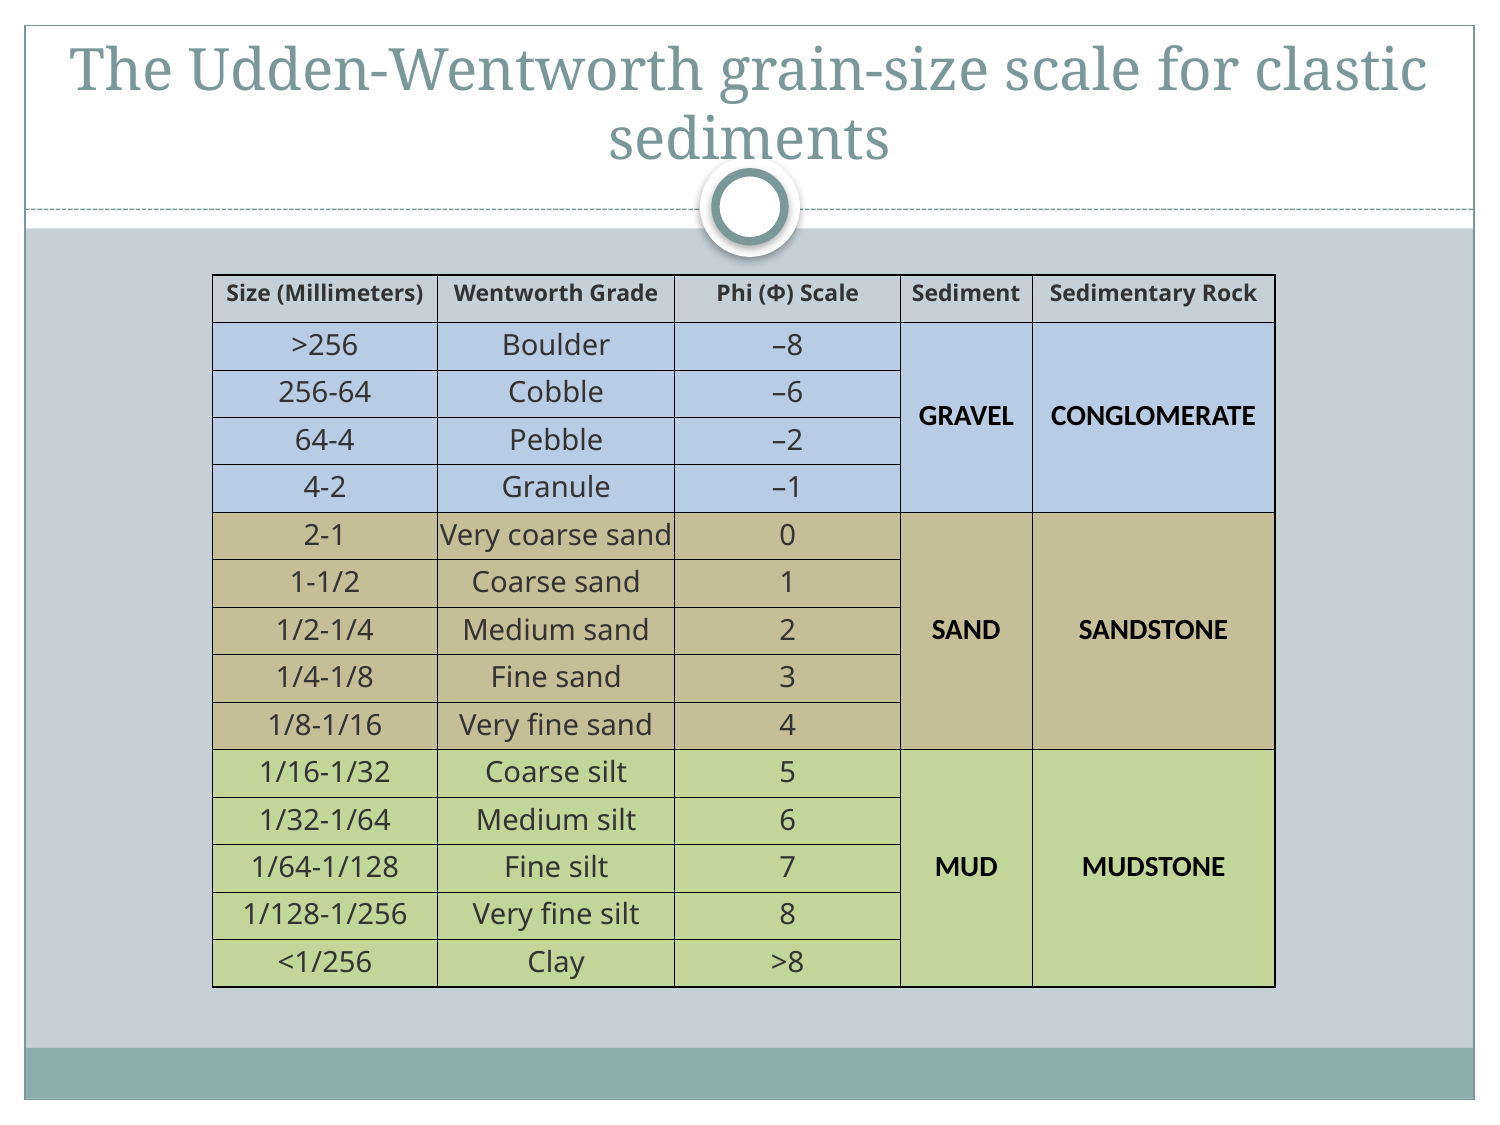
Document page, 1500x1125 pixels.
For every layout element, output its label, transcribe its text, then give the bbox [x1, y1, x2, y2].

table_cell 1/16-1/32 [213, 750, 437, 797]
title The Udden-Wentworth grain-size scale for clastic sediments [49, 54, 1450, 180]
table_cell 2 [675, 608, 900, 654]
table_header Sedimentary Rock [1033, 276, 1274, 322]
table_cell Coarse silt [438, 750, 674, 797]
table_cell 1 [675, 560, 900, 607]
table_cell SAND [901, 513, 1032, 749]
table_cell 7 [675, 845, 900, 892]
table_cell –8 [675, 323, 900, 370]
table_cell >8 [675, 940, 900, 986]
table_cell 0 [675, 513, 900, 559]
table_cell >256 [213, 323, 437, 370]
table_cell Very fine silt [438, 893, 674, 939]
table_cell 1/64-1/128 [213, 845, 437, 892]
table_cell MUD [901, 750, 1032, 986]
table_cell –1 [675, 465, 900, 512]
table_cell 8 [675, 893, 900, 939]
table_cell Fine sand [438, 655, 674, 702]
table_cell Very fine sand [438, 703, 674, 749]
table_cell <1/256 [213, 940, 437, 986]
table_cell 6 [675, 798, 900, 844]
table_cell GRAVEL [901, 323, 1032, 512]
table_cell MUDSTONE [1033, 750, 1274, 986]
table_cell 1/32-1/64 [213, 798, 437, 844]
table_cell Pebble [438, 418, 674, 464]
table_cell Coarse sand [438, 560, 674, 607]
table_cell 5 [675, 750, 900, 797]
table_cell Granule [438, 465, 674, 512]
table_cell 2-1 [213, 513, 437, 559]
table_cell 4 [675, 703, 900, 749]
table_header Phi (Φ) Scale [675, 276, 900, 322]
table_header Wentworth Grade [438, 276, 674, 322]
table_cell Medium sand [438, 608, 674, 654]
table_cell SANDSTONE [1033, 513, 1274, 749]
table_cell Medium silt [438, 798, 674, 844]
table_cell 64-4 [213, 418, 437, 464]
table_cell Cobble [438, 371, 674, 417]
table_cell Boulder [438, 323, 674, 370]
table_cell –6 [675, 371, 900, 417]
table_cell 1/2-1/4 [213, 608, 437, 654]
table_cell Fine silt [438, 845, 674, 892]
table_cell CONGLOMERATE [1033, 323, 1274, 512]
table_cell 256-64 [213, 371, 437, 417]
table_cell Very coarse sand [438, 513, 674, 559]
table_cell 1/8-1/16 [213, 703, 437, 749]
table_cell 1/4-1/8 [213, 655, 437, 702]
table_cell 1-1/2 [213, 560, 437, 607]
table_cell 4-2 [213, 465, 437, 512]
table_header Size (Millimeters) [213, 276, 437, 322]
table_cell 1/128-1/256 [213, 893, 437, 939]
table_cell –2 [675, 418, 900, 464]
table_cell 3 [675, 655, 900, 702]
table_header Sediment [901, 276, 1032, 322]
table_cell Clay [438, 940, 674, 986]
